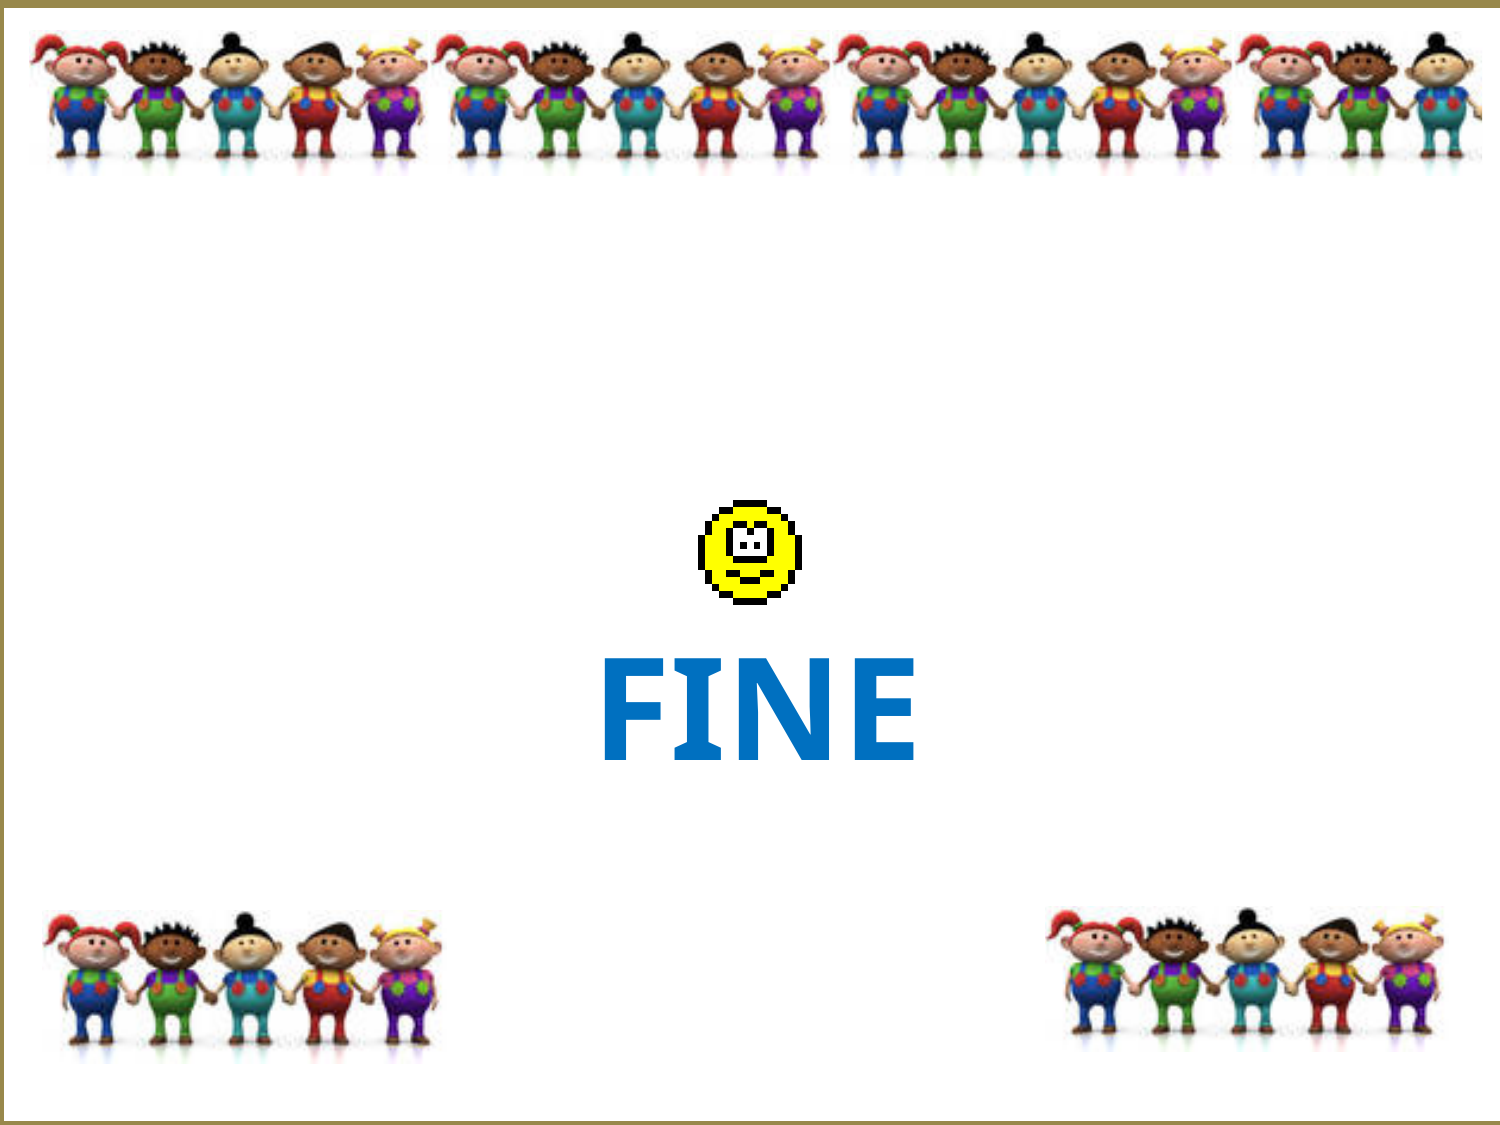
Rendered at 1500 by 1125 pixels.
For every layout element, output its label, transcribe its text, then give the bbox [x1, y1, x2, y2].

picture [29, 30, 1483, 176]
picture [42, 910, 447, 1064]
picture [1045, 906, 1449, 1052]
text_box [0, 0, 1500, 1125]
picture [587, 326, 921, 626]
title FINE [71, 609, 1436, 798]
